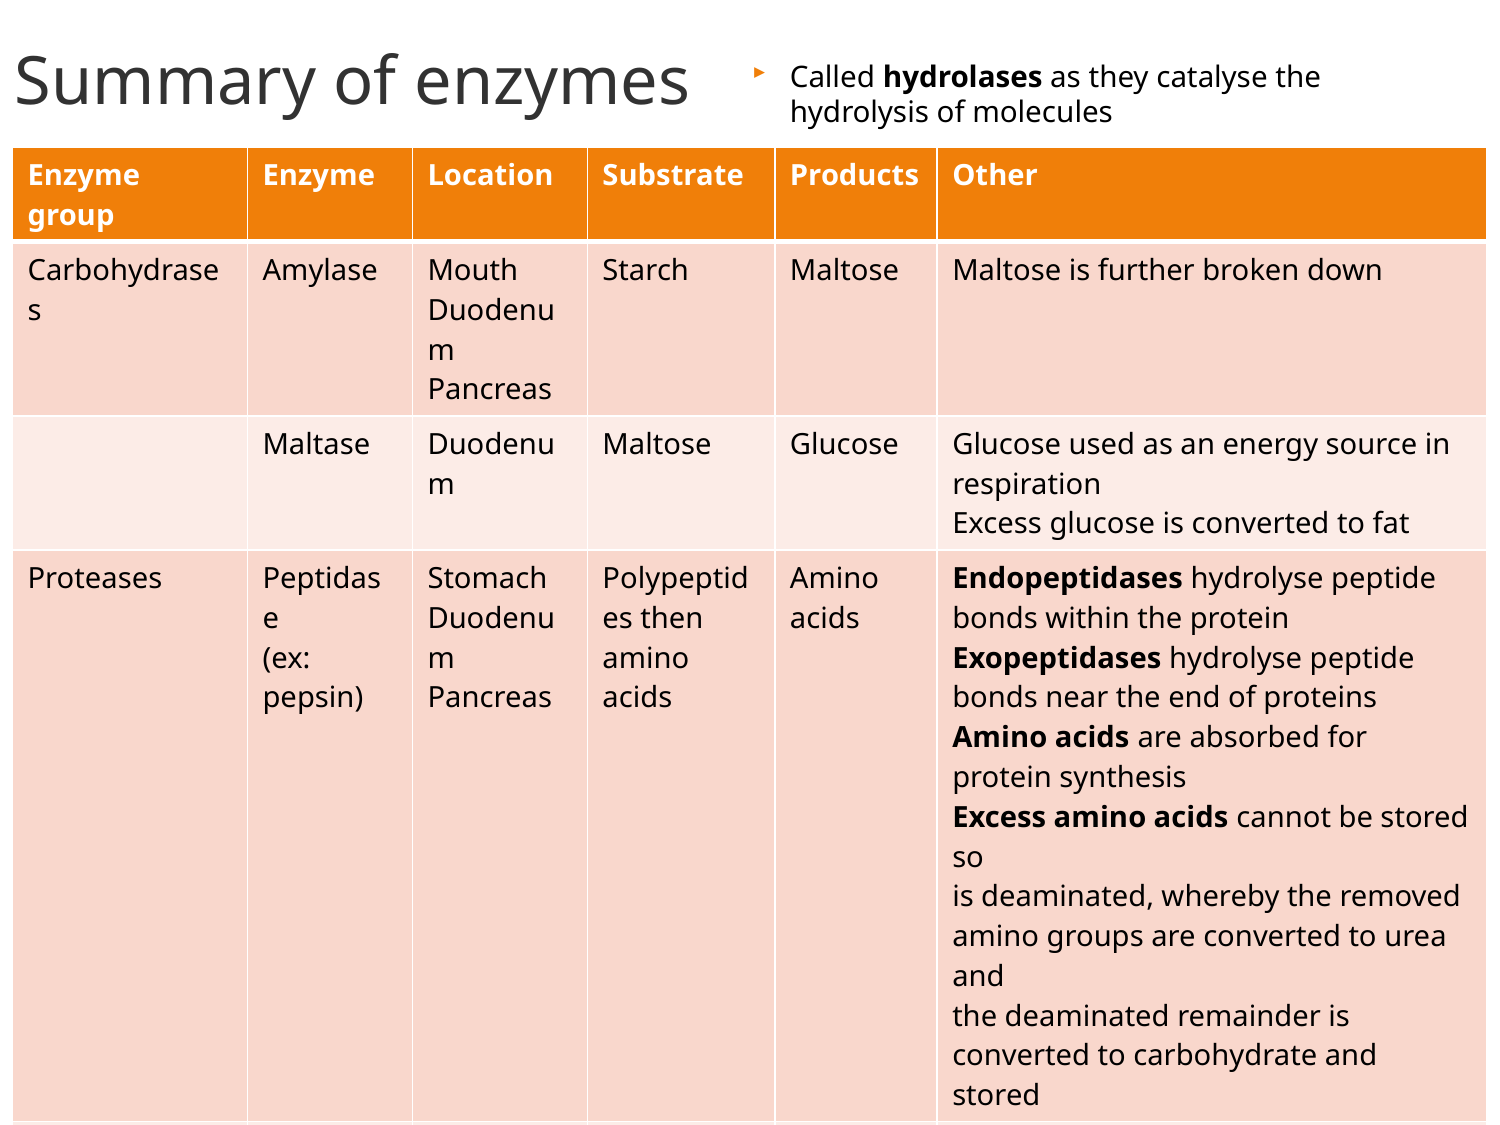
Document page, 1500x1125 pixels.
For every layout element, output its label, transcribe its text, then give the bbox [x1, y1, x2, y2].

table_cell Glucose [776, 417, 936, 549]
table_cell Maltose [588, 417, 774, 549]
table_cell Duodenum [413, 417, 587, 549]
table_cell [13, 417, 247, 549]
table_cell Amino acids [776, 551, 936, 1121]
table_cell Maltose [776, 244, 936, 415]
table_cell Polypeptides then amino acids [588, 551, 774, 1121]
table_cell Starch [588, 244, 774, 415]
table_cell Glucose used as an energy source in respiration Excess glucose is converted to fat [938, 417, 1486, 549]
title Summary of enzymes [0, 0, 1350, 125]
table_cell Endopeptidases hydrolyse peptide bonds within the protein Exopeptidases hydrolyse peptide bonds near the end of proteins Amino acids are absorbed for protein synthesis Excess amino acids cannot be stored so is deaminated, whereby the removed amino groups are converted to urea and the deaminated remainder is converted to carbohydrate and stored [938, 551, 1486, 1121]
table_header Enzyme [248, 148, 412, 239]
table_cell Maltose is further broken down [938, 244, 1486, 415]
table_cell Maltase [248, 417, 412, 549]
table_header Location [413, 148, 587, 239]
table_header Enzyme group [13, 148, 247, 239]
table_cell Amylase [248, 244, 412, 415]
table_cell Carbohydrases [13, 244, 247, 415]
table_cell Stomach Duodenum Pancreas [413, 551, 587, 1121]
table_header Substrate [588, 148, 774, 239]
table_header Products [776, 148, 936, 239]
table_cell Mouth Duodenum Pancreas [413, 244, 587, 415]
table_cell Proteases [13, 551, 247, 1121]
table_header Other [938, 148, 1486, 239]
table_cell Peptidase (ex: pepsin) [248, 551, 412, 1121]
list Called hydrolases as they catalyse the hydrolysis of molecules [737, 50, 1400, 138]
